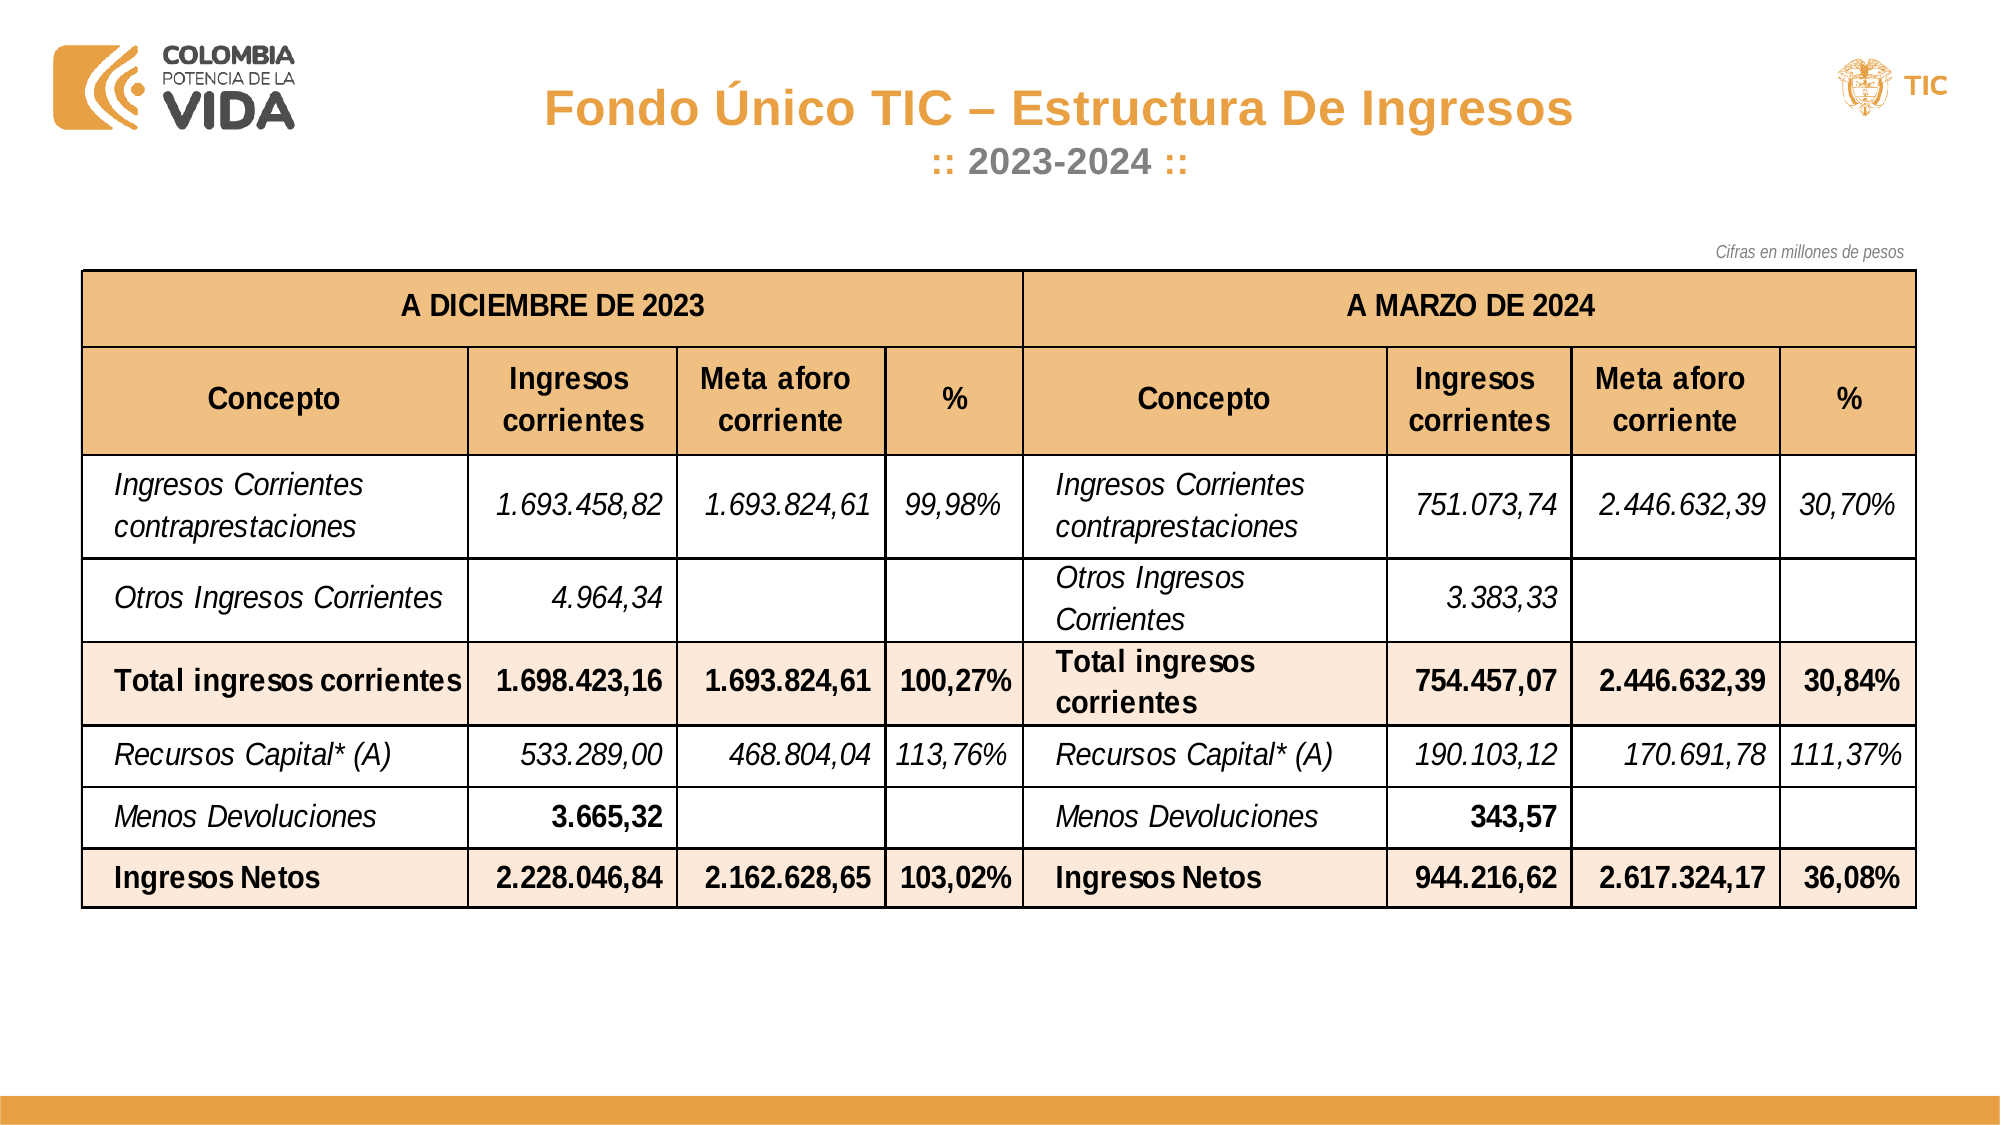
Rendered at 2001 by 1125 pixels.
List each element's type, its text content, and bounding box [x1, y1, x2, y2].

picture [0, 0, 2001, 1125]
text_box Cifras en millones de pesos [1564, 231, 1920, 269]
text_box Fondo Único TIC – Estructura De Ingresos :: 2023-2024 :: [502, 68, 1617, 189]
